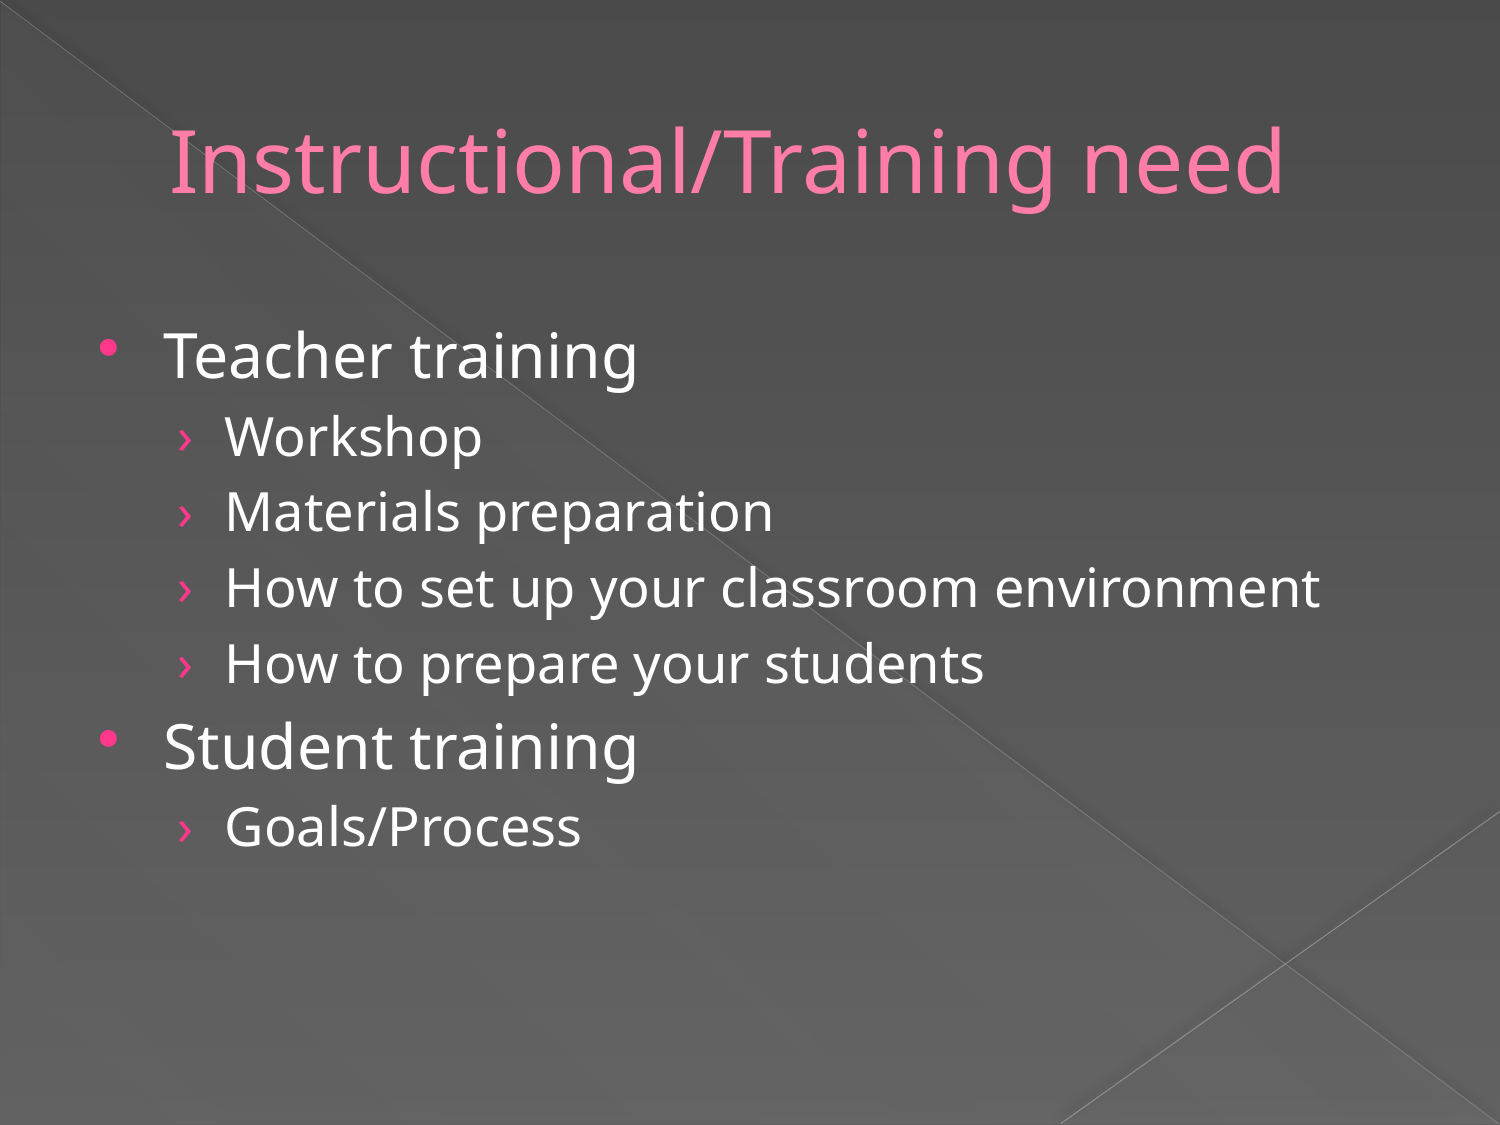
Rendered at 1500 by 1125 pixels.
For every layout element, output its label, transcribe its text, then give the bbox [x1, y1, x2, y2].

list Teacher training Workshop Materials preparation How to set up your classroom environment How to prepare your students Student training Goals/Process [75, 308, 1425, 1059]
title Instructional/Training need [75, 43, 1425, 274]
